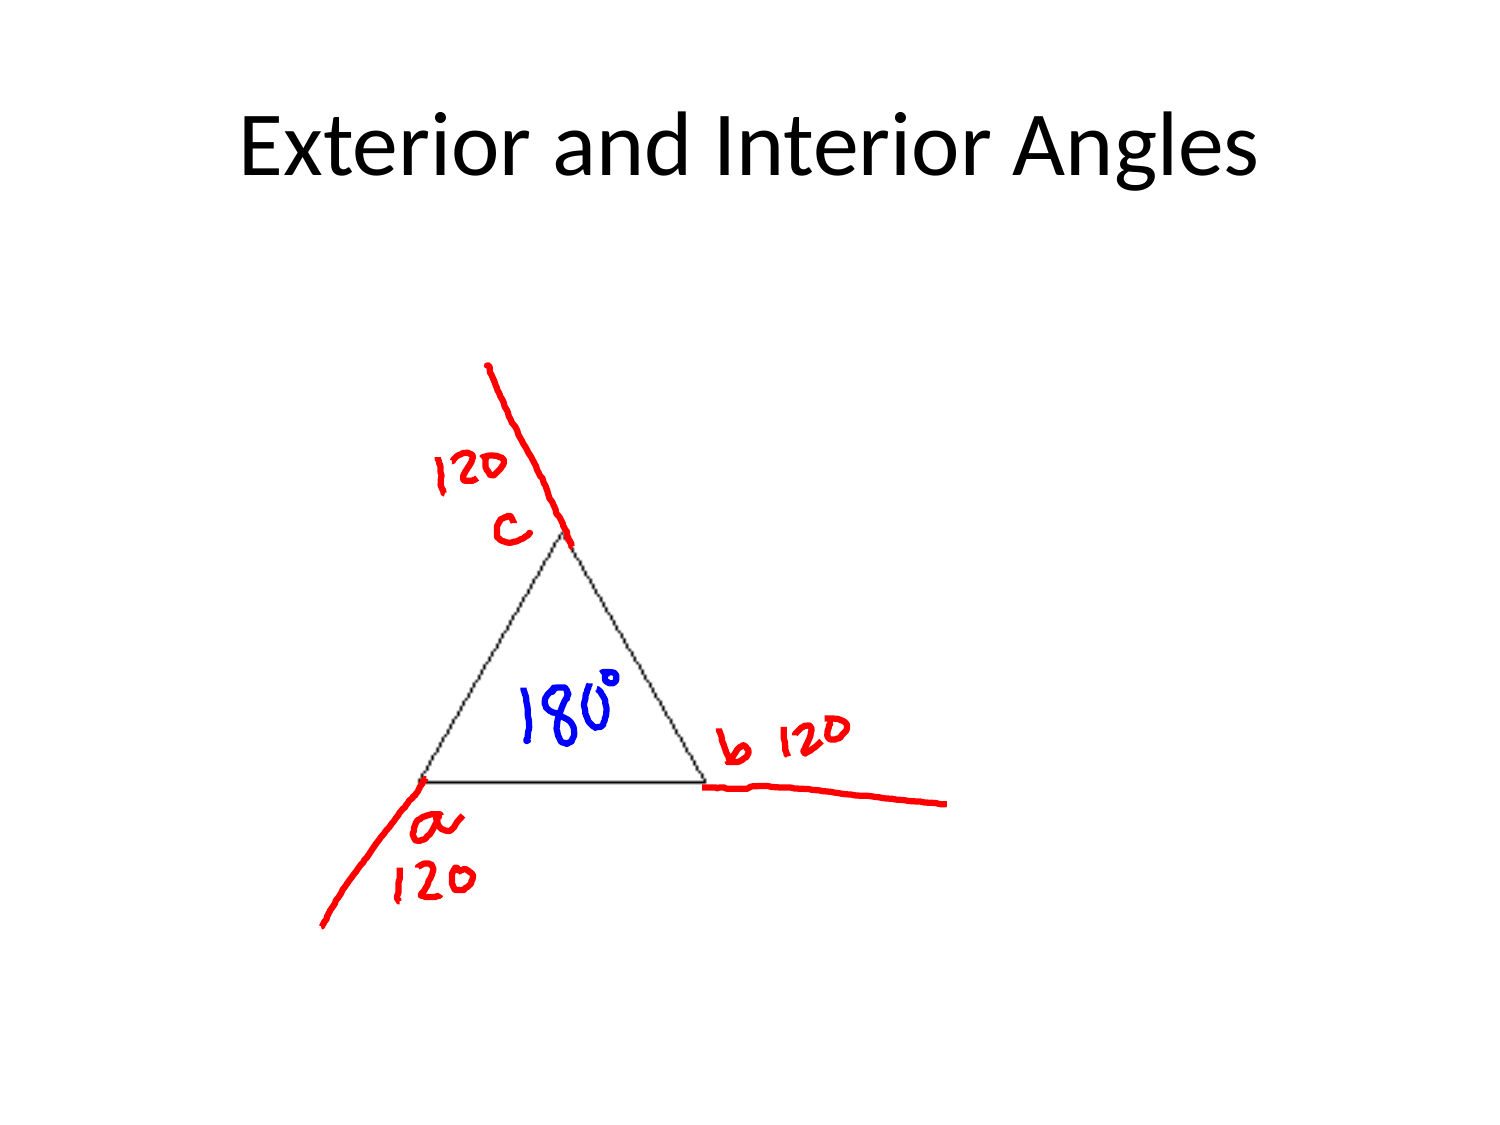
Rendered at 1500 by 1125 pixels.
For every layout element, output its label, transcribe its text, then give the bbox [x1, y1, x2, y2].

title Exterior and Interior Angles [75, 45, 1425, 233]
text_box [451, 452, 478, 482]
text_box [320, 824, 395, 928]
text_box [486, 364, 551, 498]
text_box [794, 724, 823, 755]
text_box [480, 454, 505, 476]
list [362, 499, 759, 816]
text_box [417, 862, 442, 898]
text_box [451, 866, 474, 891]
text_box [411, 824, 457, 842]
text_box [824, 717, 848, 741]
text_box [396, 867, 401, 903]
text_box [783, 726, 789, 757]
text_box [763, 785, 947, 806]
text_box [437, 457, 446, 495]
